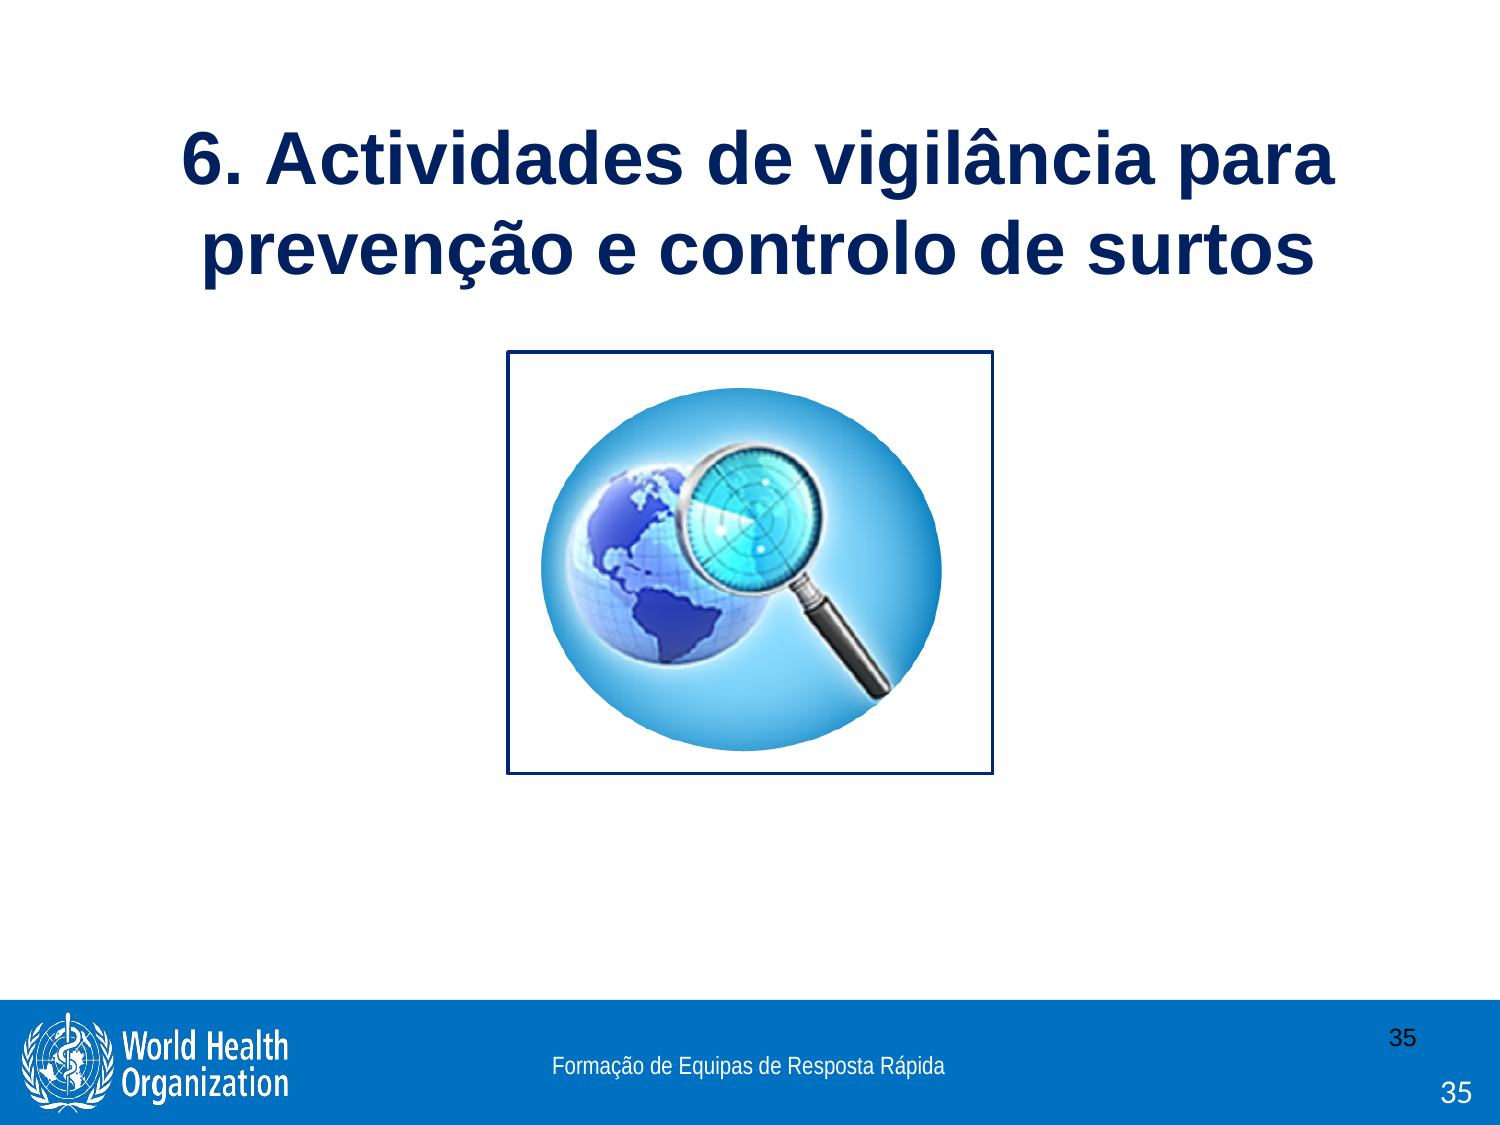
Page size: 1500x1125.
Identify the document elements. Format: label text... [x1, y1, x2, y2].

picture [21, 1012, 288, 1113]
picture [506, 349, 994, 776]
text_box 6. Actividades de vigilância para prevenção e controlo de surtos [17, 101, 1500, 297]
text_box 35 [1081, 1014, 1432, 1093]
